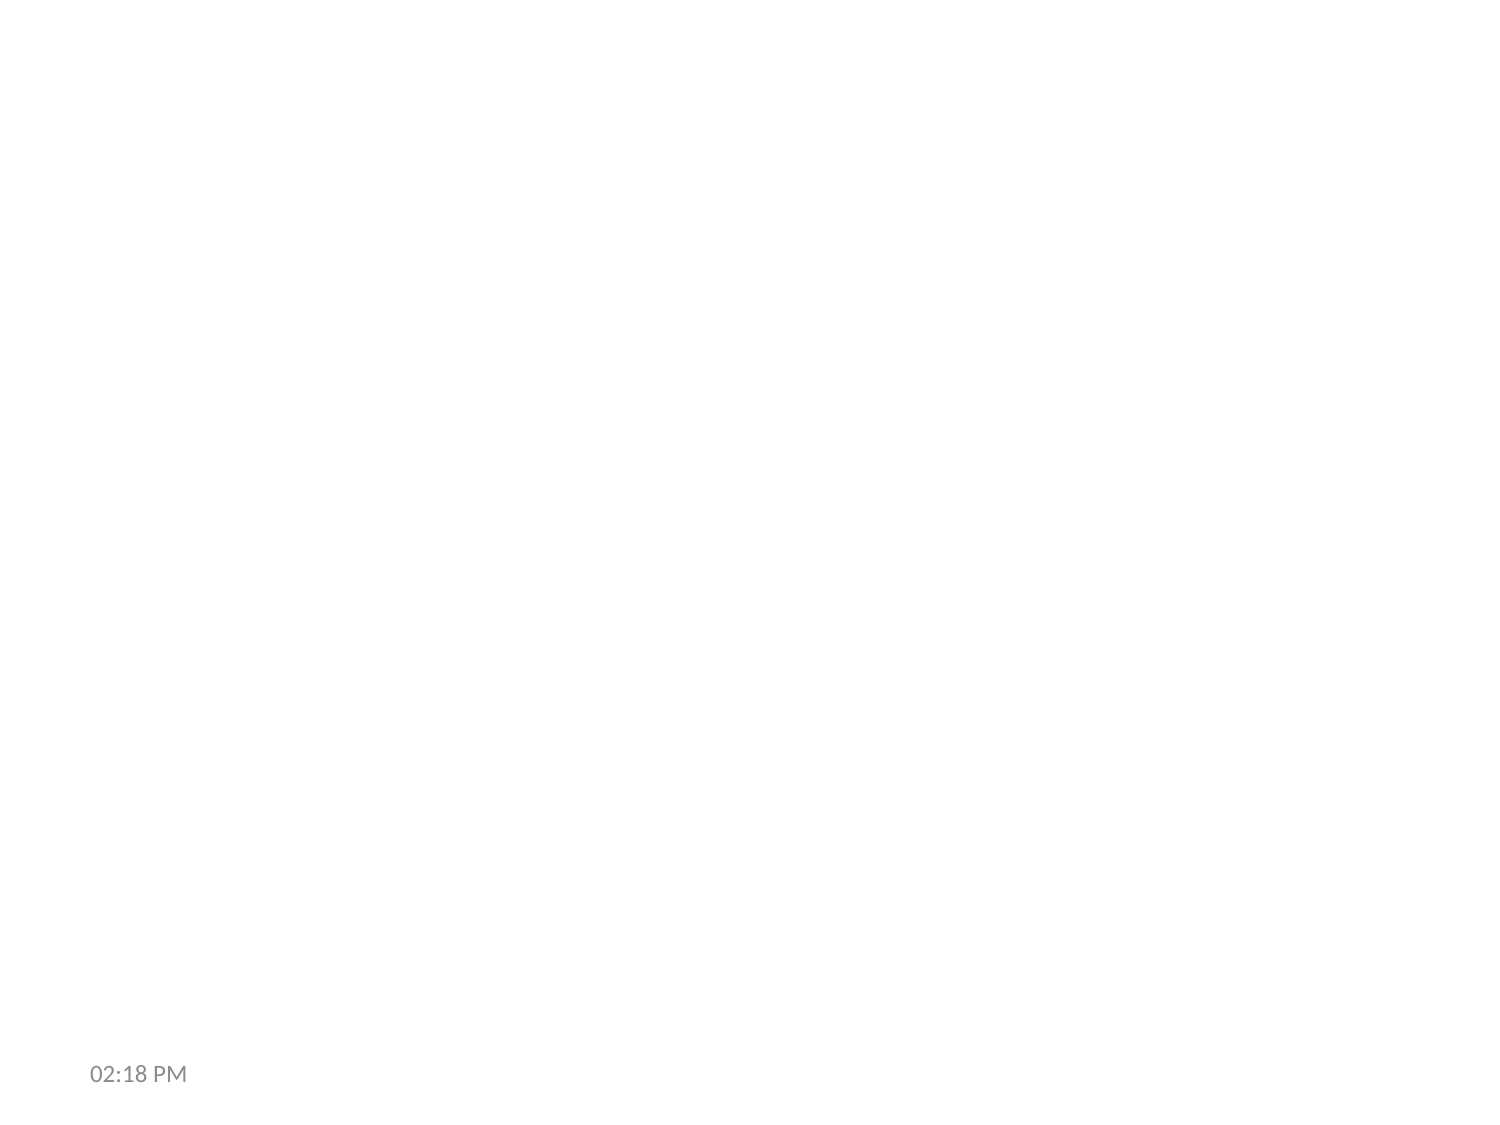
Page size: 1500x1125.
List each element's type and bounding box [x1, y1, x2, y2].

slide_number [75, 1042, 425, 1103]
